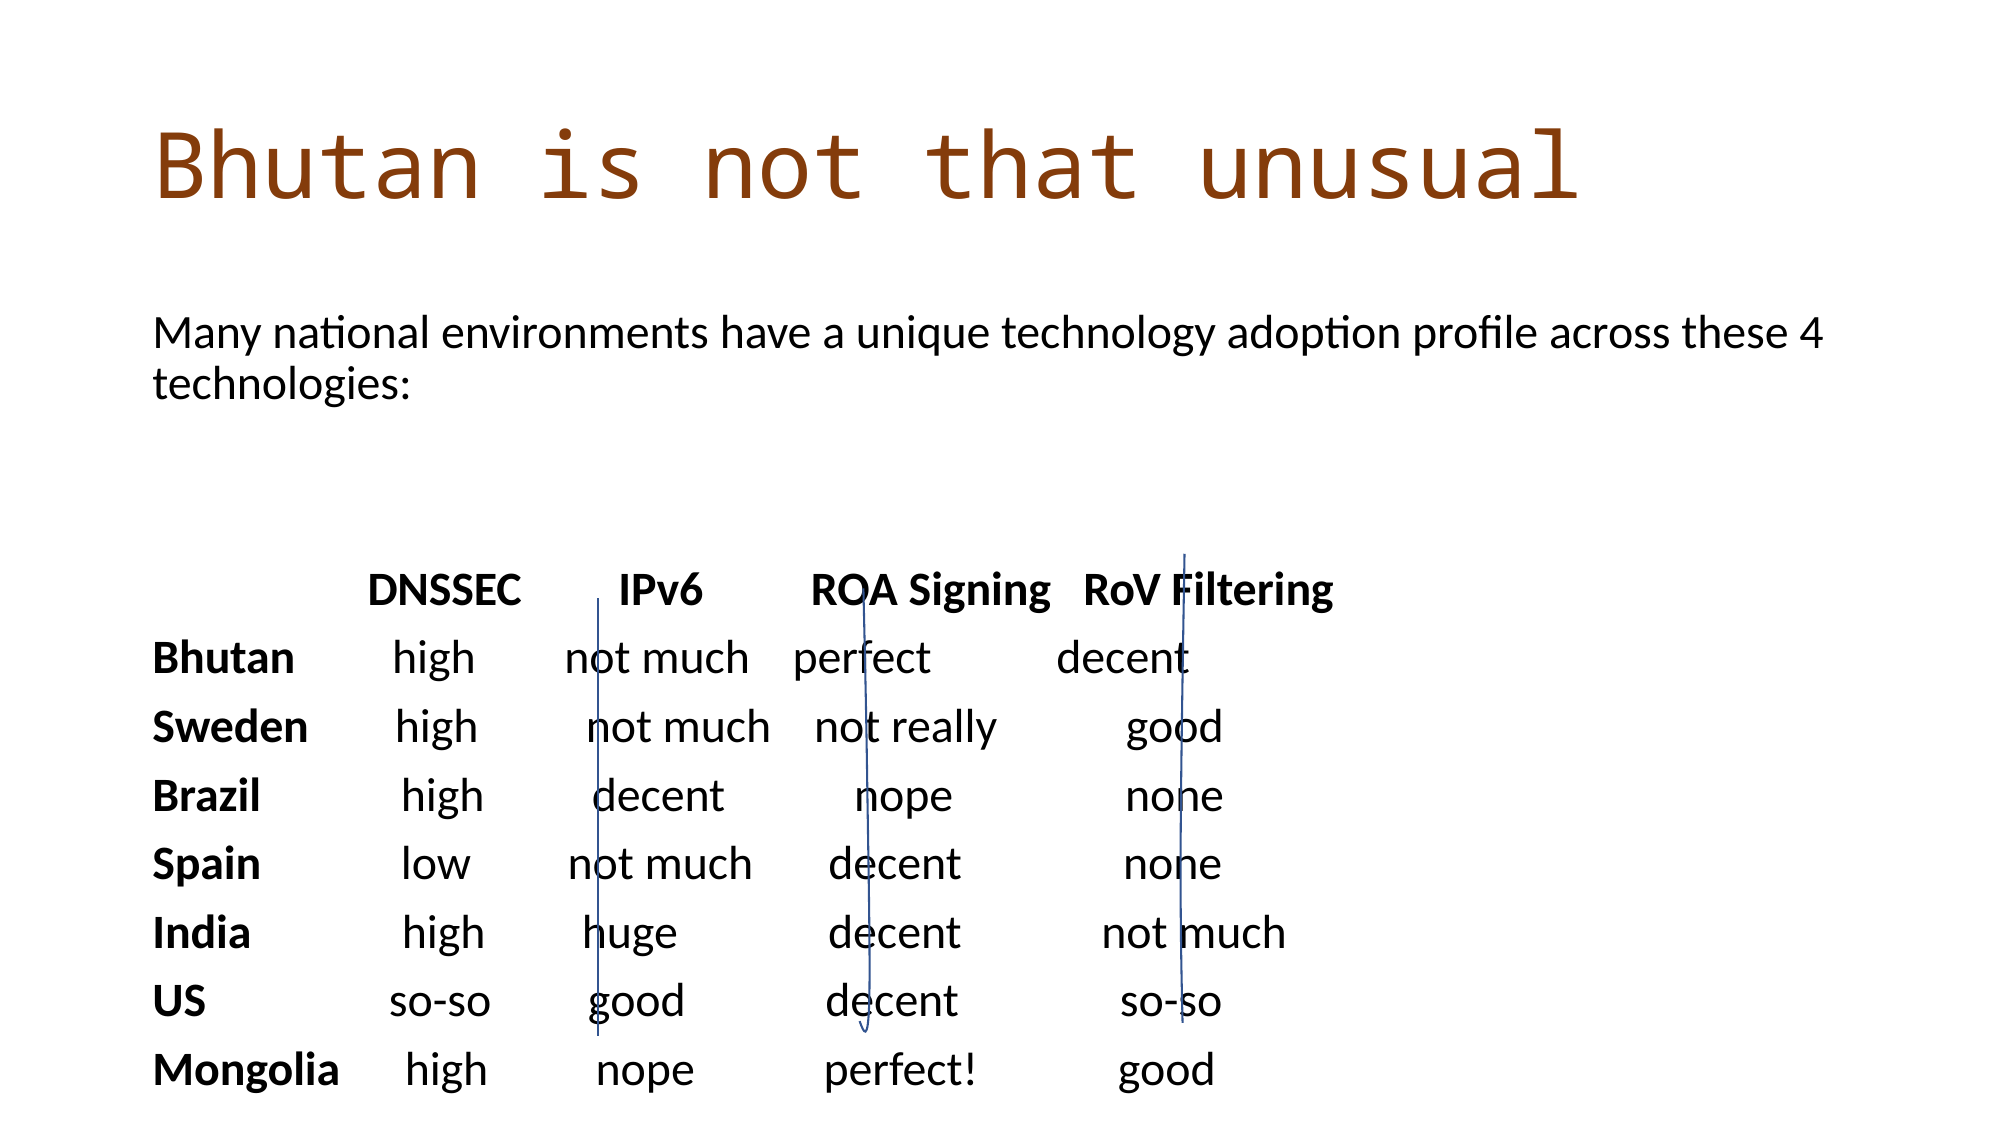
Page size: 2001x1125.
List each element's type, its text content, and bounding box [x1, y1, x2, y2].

title Bhutan is not that unusual [137, 59, 1863, 278]
list Many national environments have a unique technology adoption profile across these 4 technologies: DNSSEC IPv6 ROA Signing RoV Filtering Bhutan high not much perfect decent Sweden high not much not really good Brazil high decent nope none Spain low not much decent none India high huge decent not much US so-so good decent so-so Mongolia high nope perfect! good [137, 299, 1863, 1104]
text_box [1179, 553, 1186, 1023]
text_box [858, 588, 871, 1033]
